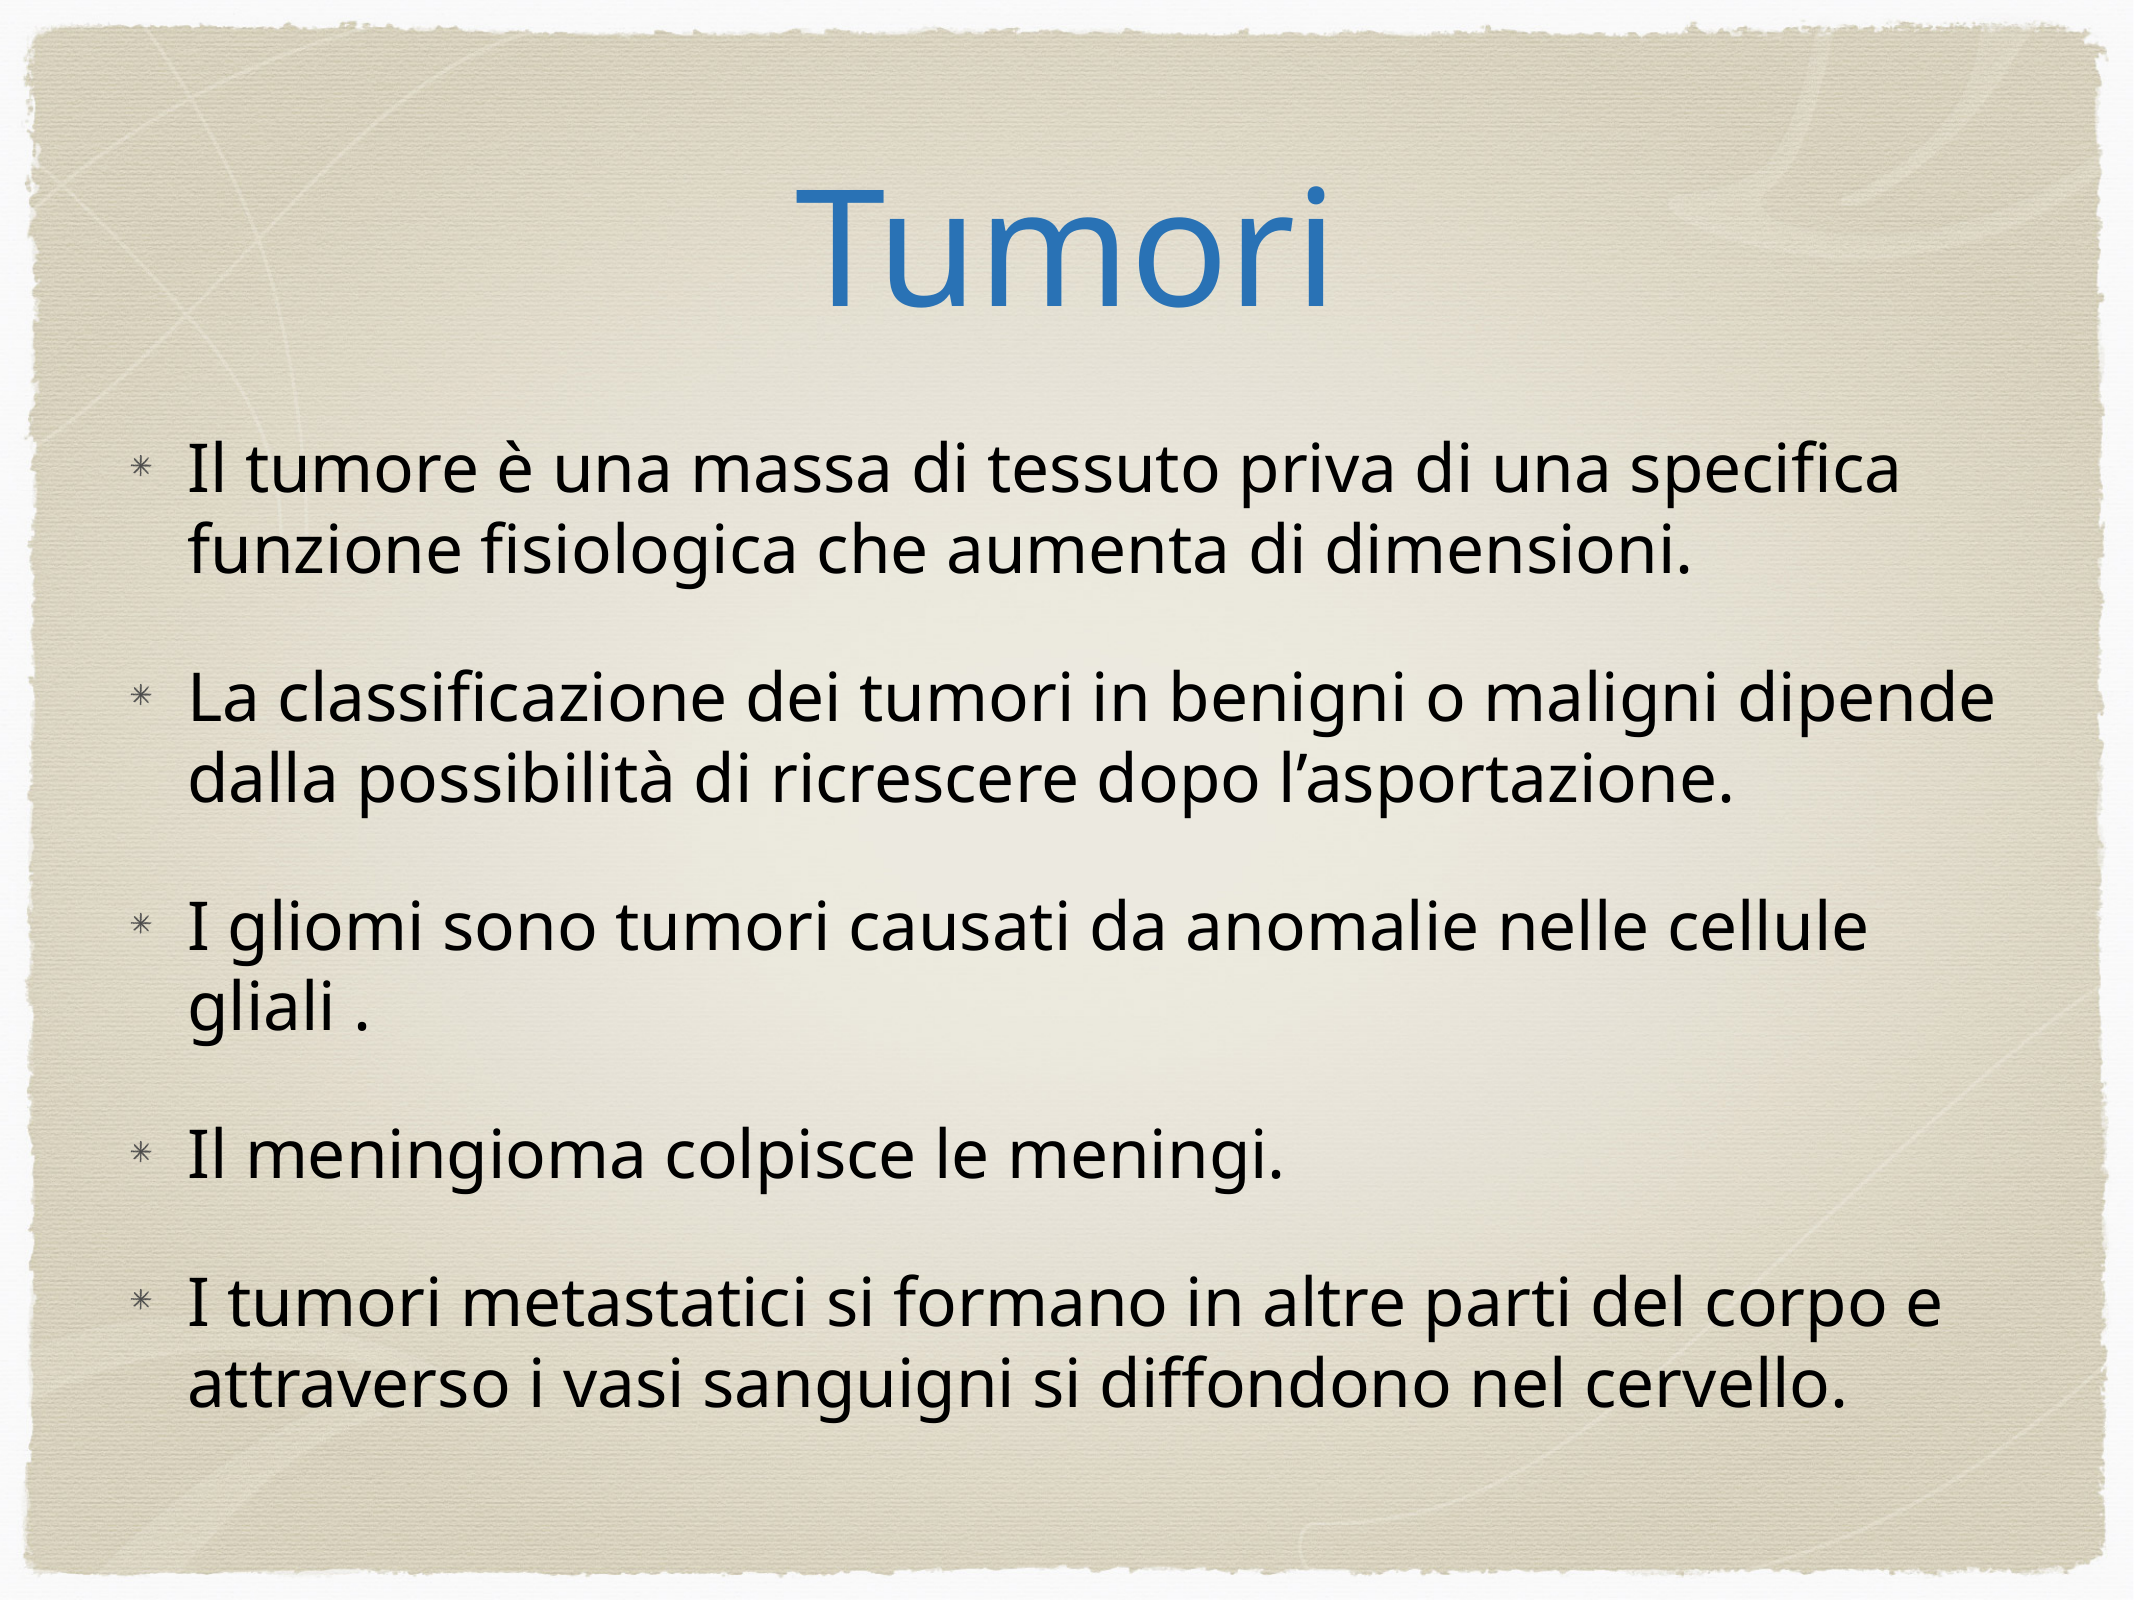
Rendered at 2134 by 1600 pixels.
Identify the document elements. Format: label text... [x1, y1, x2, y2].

list Il tumore è una massa di tessuto priva di una specifica funzione fisiologica che aumenta di dimensioni. La classificazione dei tumori in benigni o maligni dipende dalla possibilità di ricrescere dopo l’asportazione. I gliomi sono tumori causati da anomalie nelle cellule gliali . Il meningioma colpisce le meningi. I tumori metastatici si formano in altre parti del corpo e attraverso i vasi sanguigni si diffondono nel cervello. [128, 453, 2005, 1393]
picture [0, 0, 2134, 1600]
title Tumori [128, 41, 2005, 443]
